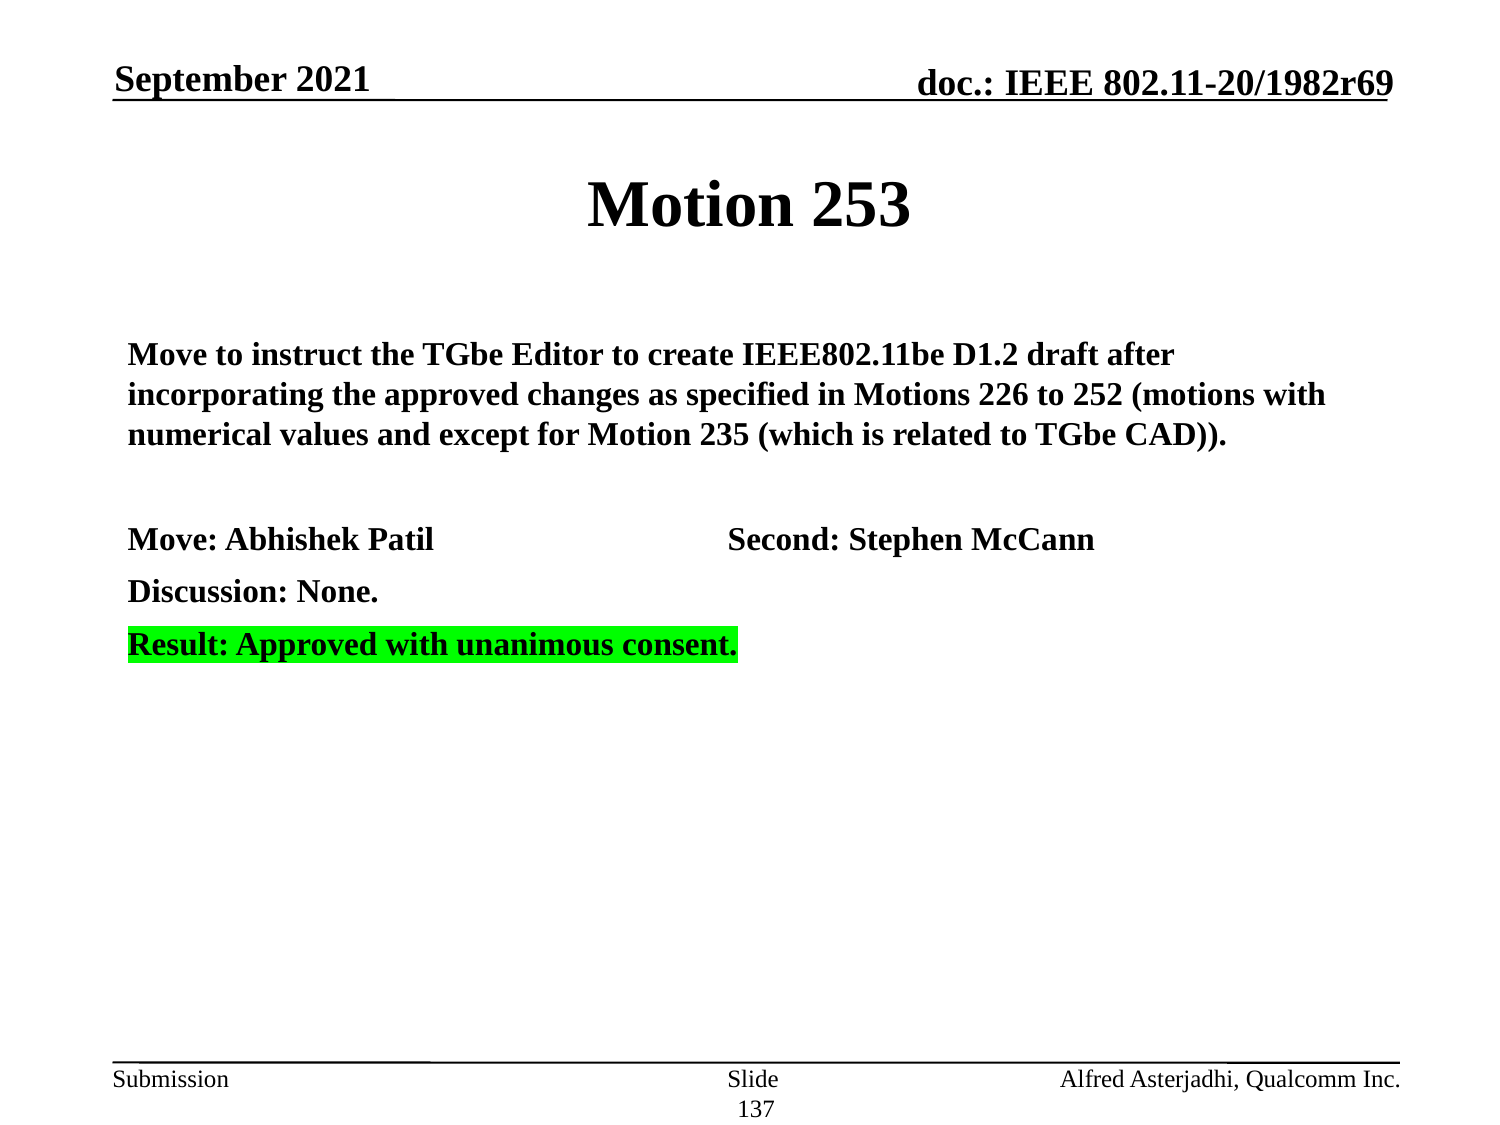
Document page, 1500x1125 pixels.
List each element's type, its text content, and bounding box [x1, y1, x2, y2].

footer Alfred Asterjadhi, Qualcomm Inc. [878, 1061, 1402, 1093]
list Move to instruct the TGbe Editor to create IEEE802.11be D1.2 draft after incorporating the approved changes as specified in Motions 226 to 252 (motions with numerical values and except for Motion 235 (which is related to TGbe CAD)). Move: Abhishek Patil Second: Stephen McCann Discussion: None. Result: Approved with unanimous consent. [112, 324, 1388, 1000]
title Motion 253 [112, 112, 1388, 288]
slide_number Slide 137 [712, 1061, 800, 1123]
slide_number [114, 54, 423, 100]
